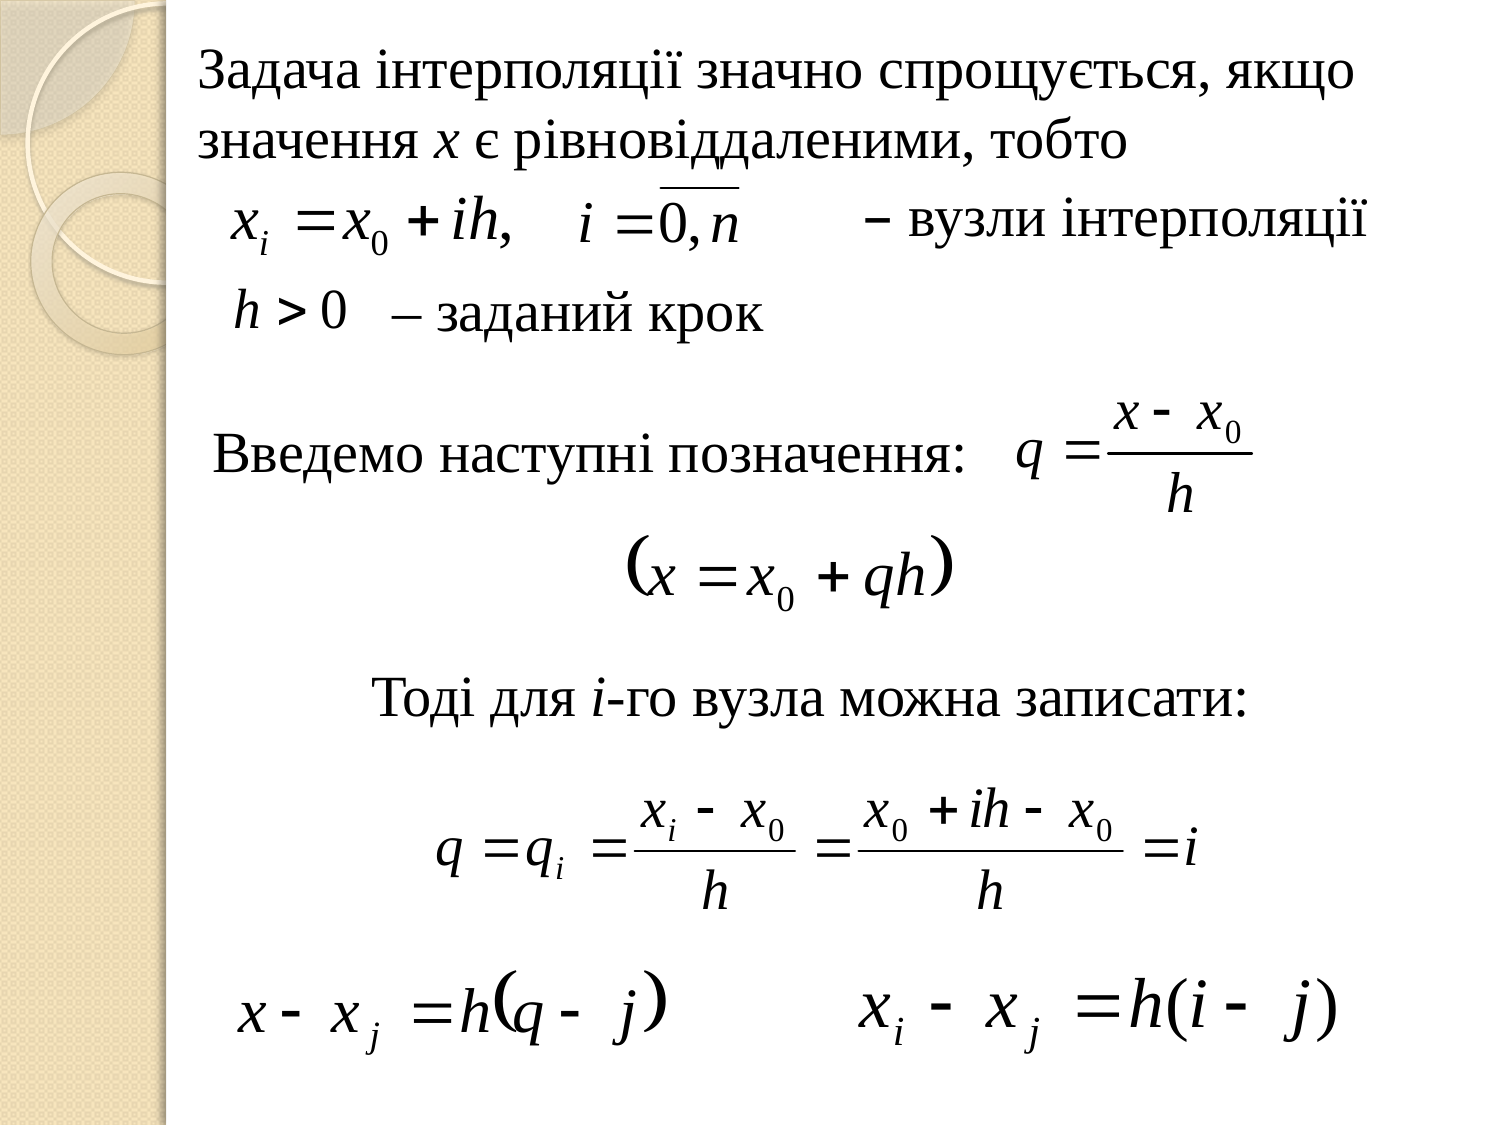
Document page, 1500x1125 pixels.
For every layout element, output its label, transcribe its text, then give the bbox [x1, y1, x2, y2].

text_box – заданий крок [377, 265, 808, 351]
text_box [225, 276, 355, 343]
text_box – вузли інтерполяції [849, 170, 1384, 256]
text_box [1006, 371, 1266, 526]
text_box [569, 173, 751, 268]
text_box Задача інтерполяції значно спрощується, якщо значення х є рівновіддаленими, тобто [182, 23, 1483, 178]
text_box Тоді для і-го вузла можна записати: [356, 650, 1280, 736]
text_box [845, 956, 1353, 1070]
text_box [426, 769, 1210, 923]
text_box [616, 532, 958, 627]
text_box Введемо наступні позначення: [197, 407, 983, 492]
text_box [225, 968, 671, 1070]
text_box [219, 177, 523, 272]
